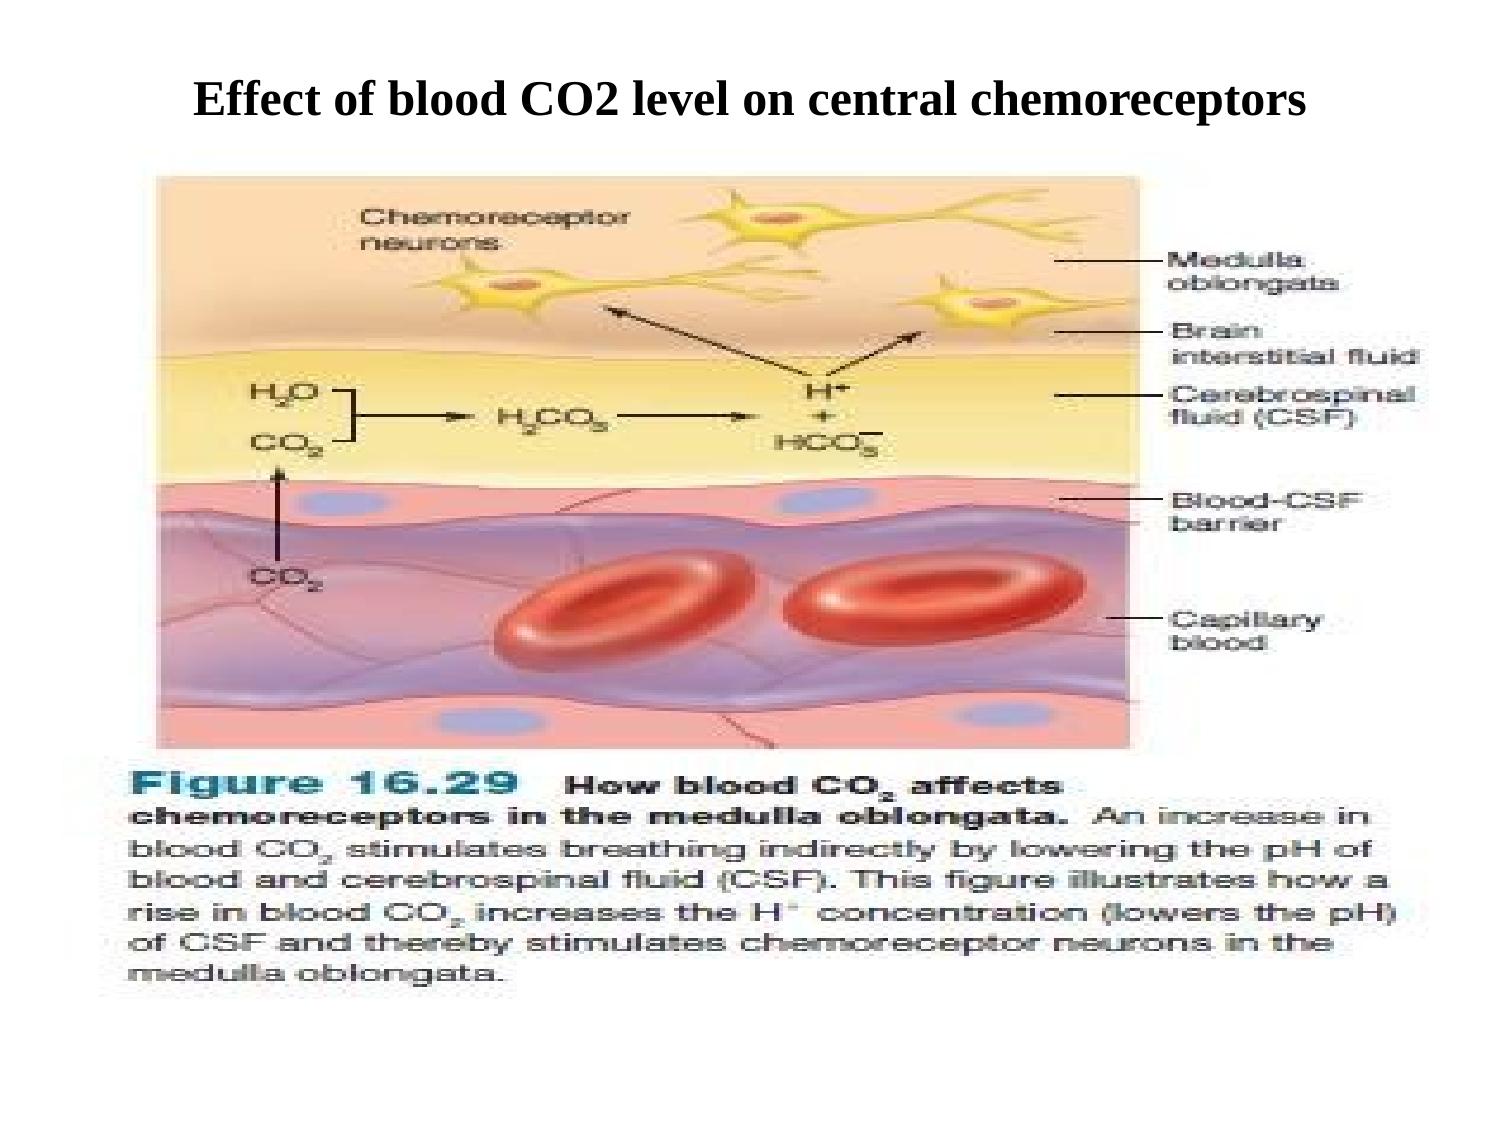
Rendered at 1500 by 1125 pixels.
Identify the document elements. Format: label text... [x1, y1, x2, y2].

text_box [62, 149, 1463, 1025]
title Effect of blood CO2 level on central chemoreceptors [168, 53, 1332, 149]
